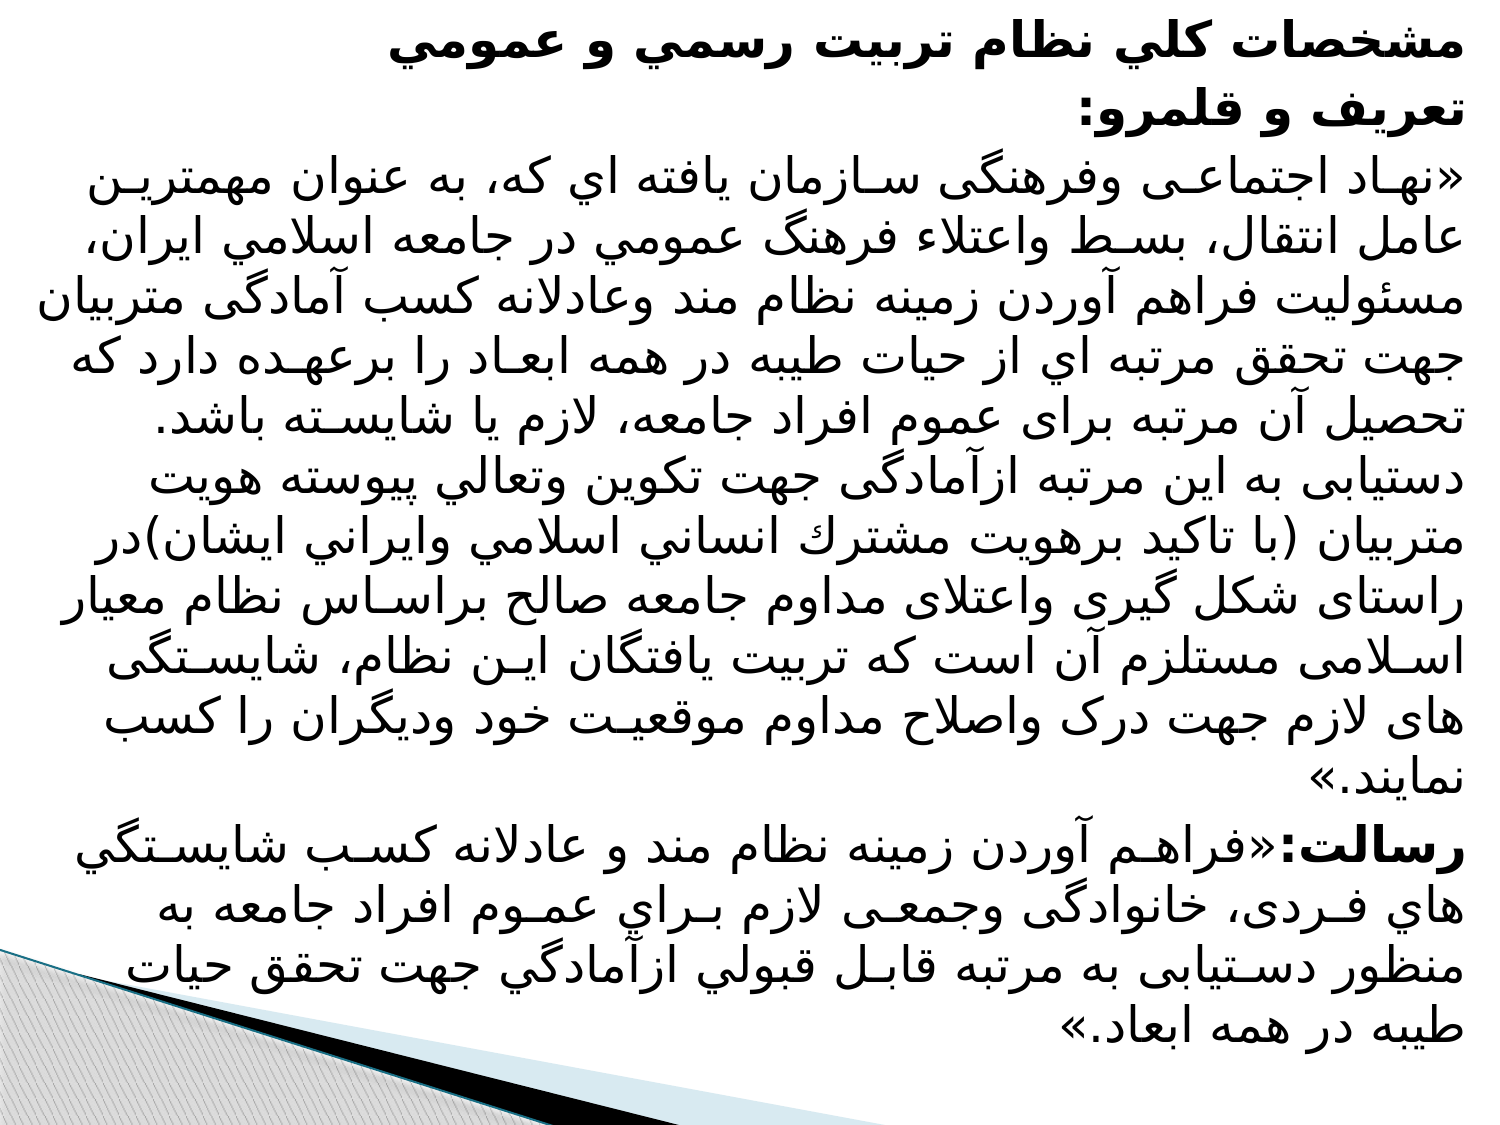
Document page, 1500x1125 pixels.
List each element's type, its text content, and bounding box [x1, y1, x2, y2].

list مشخصات کلي نظام تربيت رسمي و عمومي تعريف و قلمرو: «نهـاد اجتماعـی وفرهنگی سـازمان يافته اي که، به عنوان مهمتريـن عامل انتقال، بسـط واعتلاء فرهنگ عمومي در جامعه اسلامي ايران، مسئوليت فراهم آوردن زمينه نظام مند وعادلانه کسب آمادگی متربيان جهت تحقق مرتبه اي از حيات طيبه در همه ابعـاد را برعهـده دارد که تحصيل آن مرتبه برای عموم افراد جامعه، لازم يا شايسـته باشد. دستيابی به اين مرتبه ازآمادگی جهت تكوين وتعالي پيوسته هويت متربيان (با تاكيد برهويت مشترك انساني اسلامي وايراني ايشان)در راستای شکل گيری واعتلای مداوم جامعه صالح براسـاس نظام معيار اسـلامی مستلزم آن است که تربيت يافتگان ايـن نظام، شايسـتگی های لازم جهت درک واصلاح مداوم موقعيـت خود وديگران را کسب نمايند.» رسالت:«فراهـم آوردن زمينه نظام مند و عادلانه کسـب شايسـتگي هاي فـردی، خانوادگی وجمعـی لازم بـراي عمـوم افراد جامعه به منظور دسـتيابی به مرتبه قابـل قبولي ازآمادگي جهت تحقق حيات طيبه در همه ابعاد.» [0, 0, 1500, 1125]
